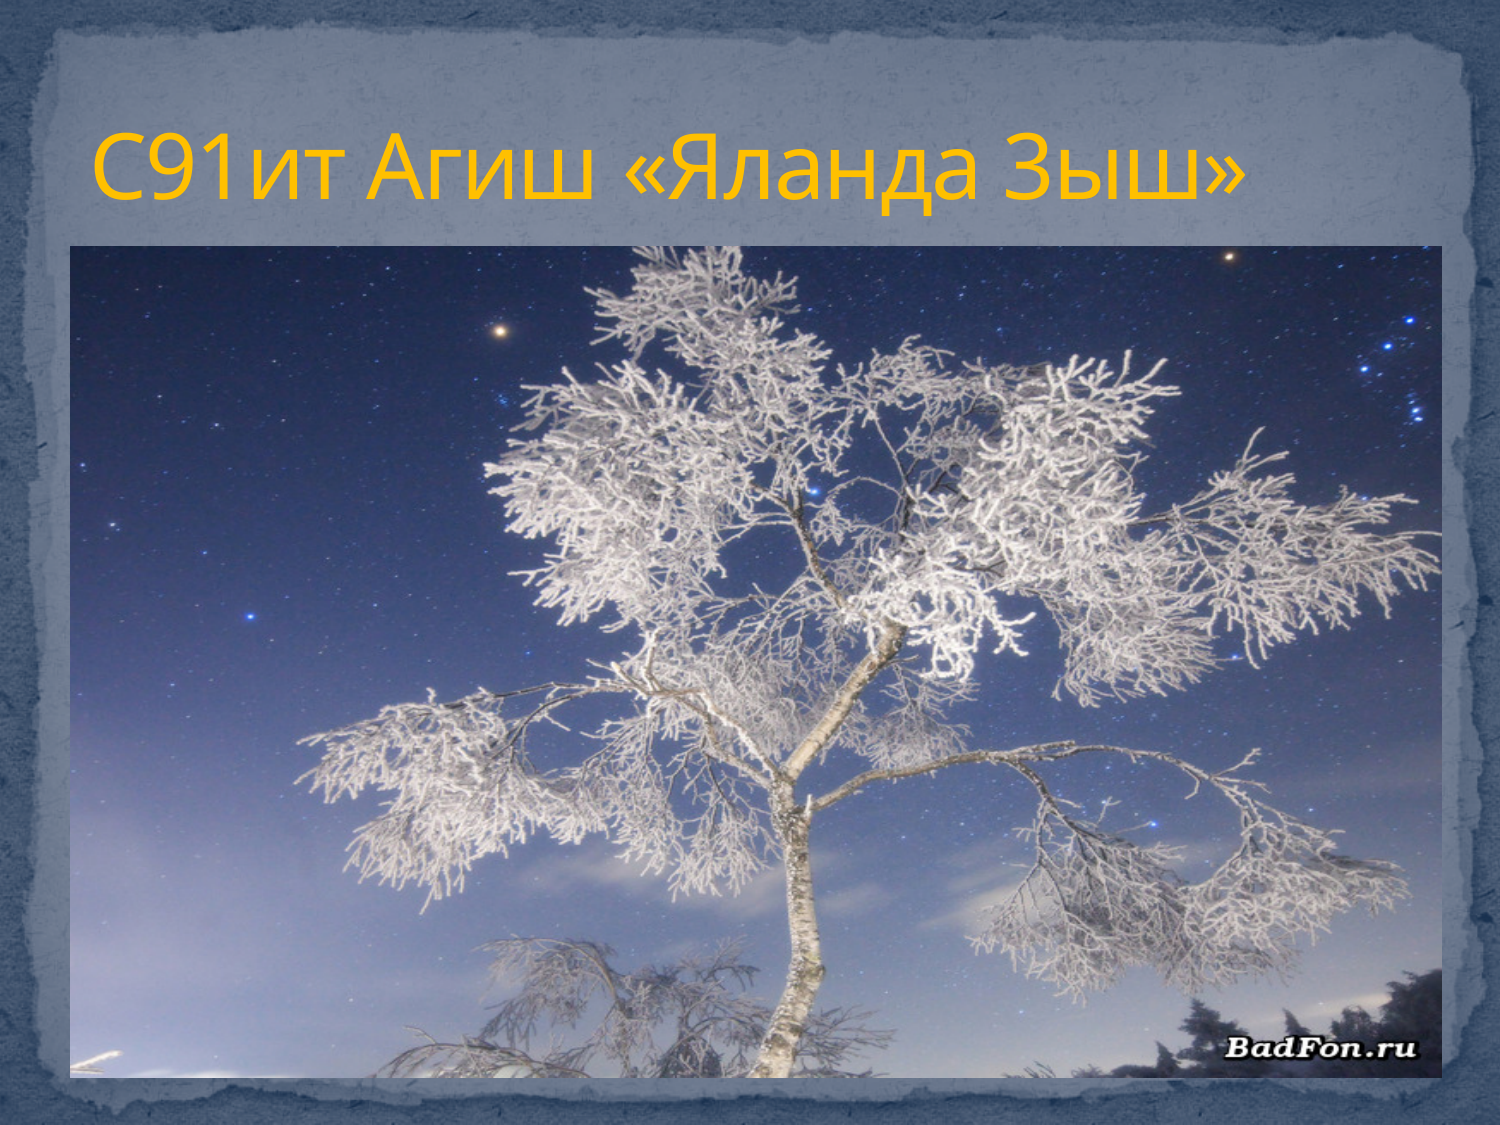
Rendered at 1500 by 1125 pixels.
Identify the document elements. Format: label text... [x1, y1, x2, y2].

title С91ит Агиш «Яланда 3ыш» [74, 24, 1425, 225]
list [74, 249, 1439, 1076]
